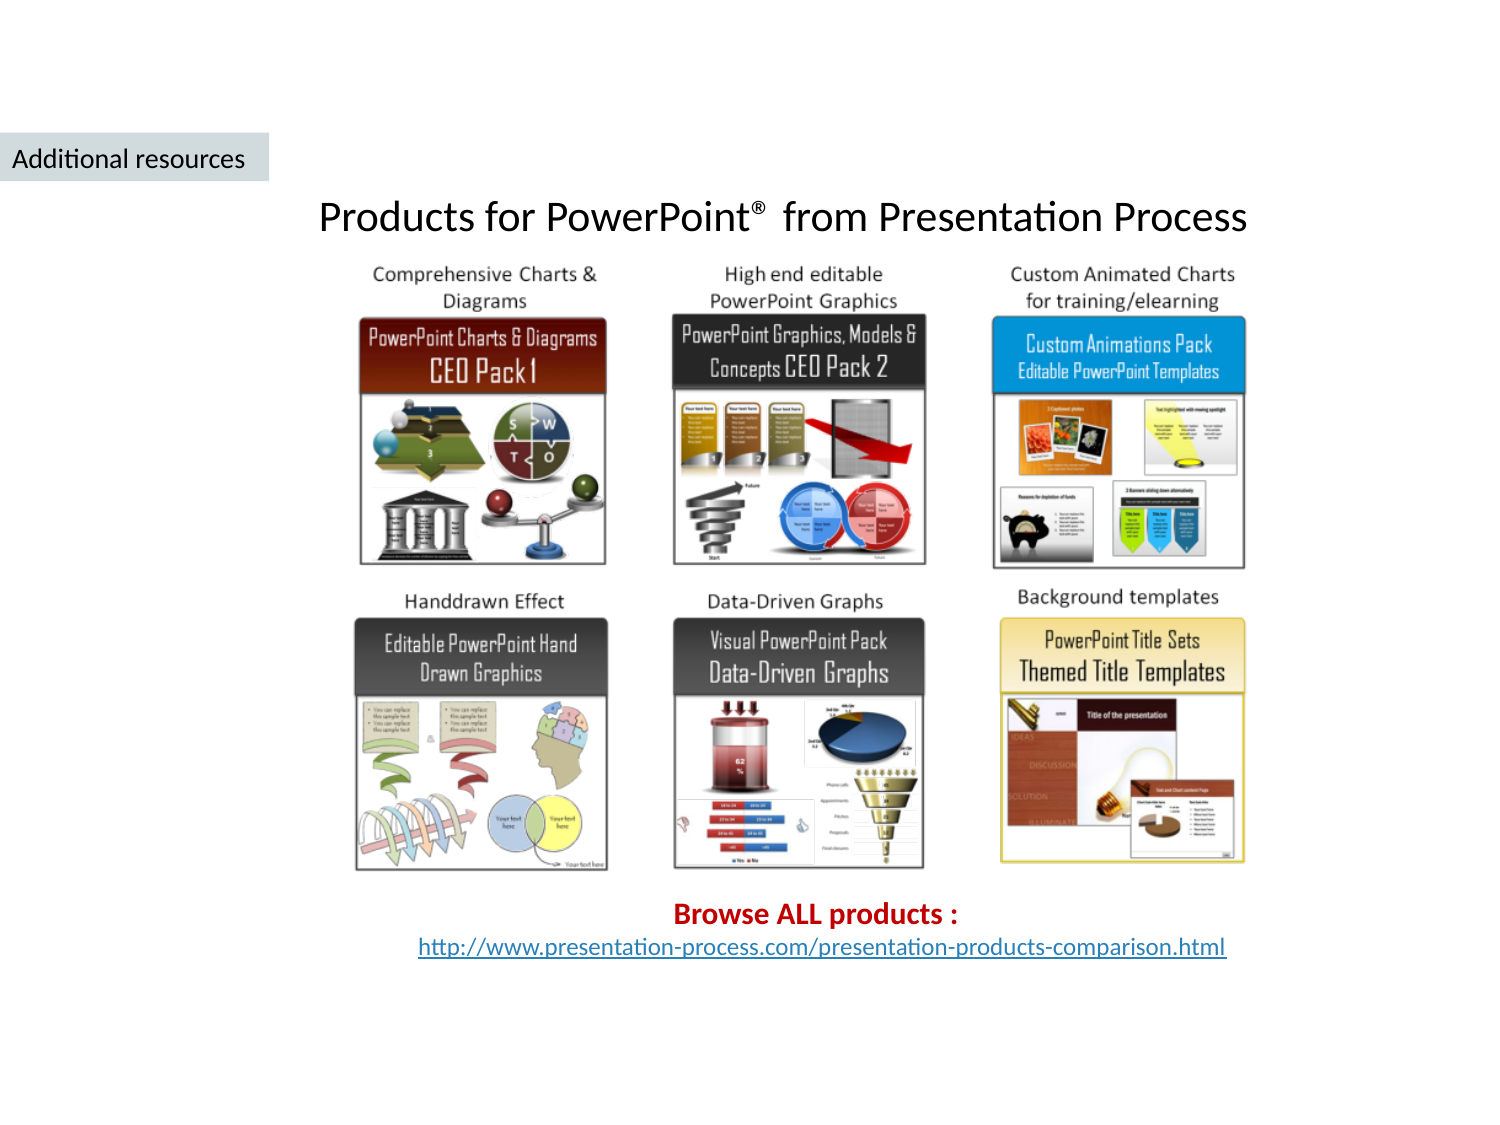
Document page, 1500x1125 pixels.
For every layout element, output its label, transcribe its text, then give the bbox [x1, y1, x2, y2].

text_box Additional resources [0, 132, 270, 182]
text_box Browse ALL products : http://www.presentation-process.com/presentation-products-comparison.html [397, 886, 1242, 969]
title Products for PowerPoint® from Presentation Process [304, 178, 1317, 257]
picture [350, 253, 1255, 872]
